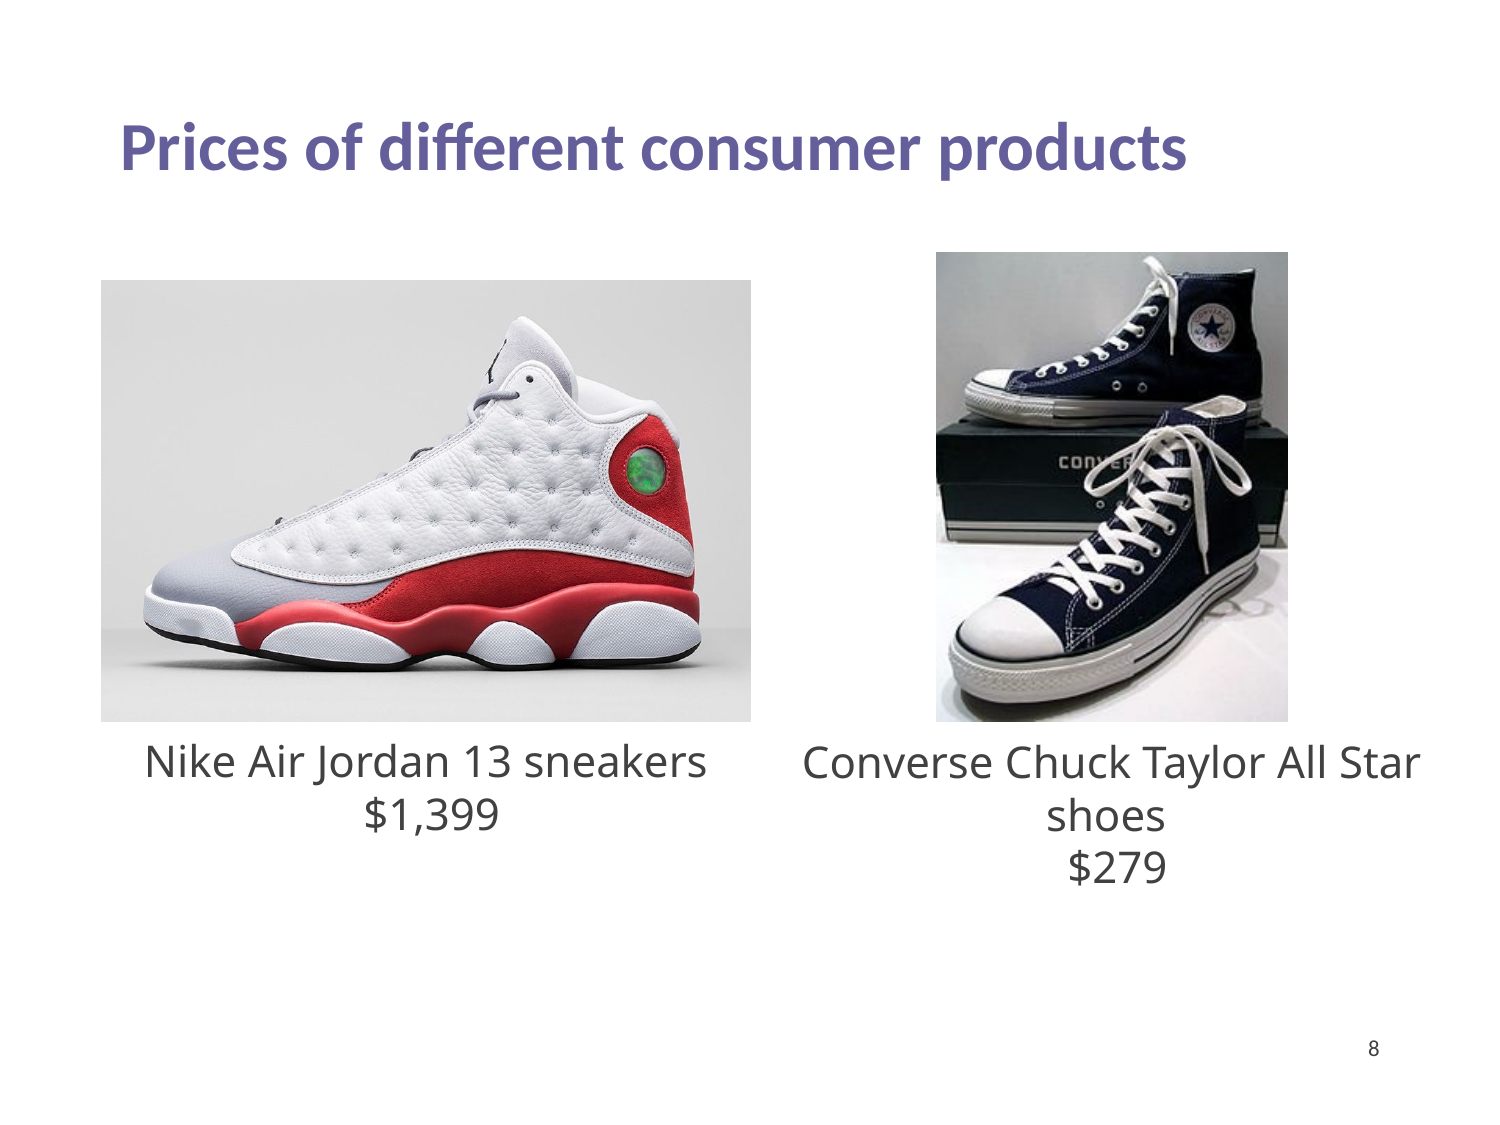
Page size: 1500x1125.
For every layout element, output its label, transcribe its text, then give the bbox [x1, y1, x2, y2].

text_box Nike Air Jordan 13 sneakers $1,399 [76, 723, 776, 849]
slide_number 8 [1358, 1035, 1381, 1062]
picture [101, 280, 751, 722]
picture [935, 252, 1288, 722]
text_box Converse Chuck Taylor All Star shoes $279 [749, 724, 1474, 903]
list Prices of different consumer products [119, 113, 1382, 343]
